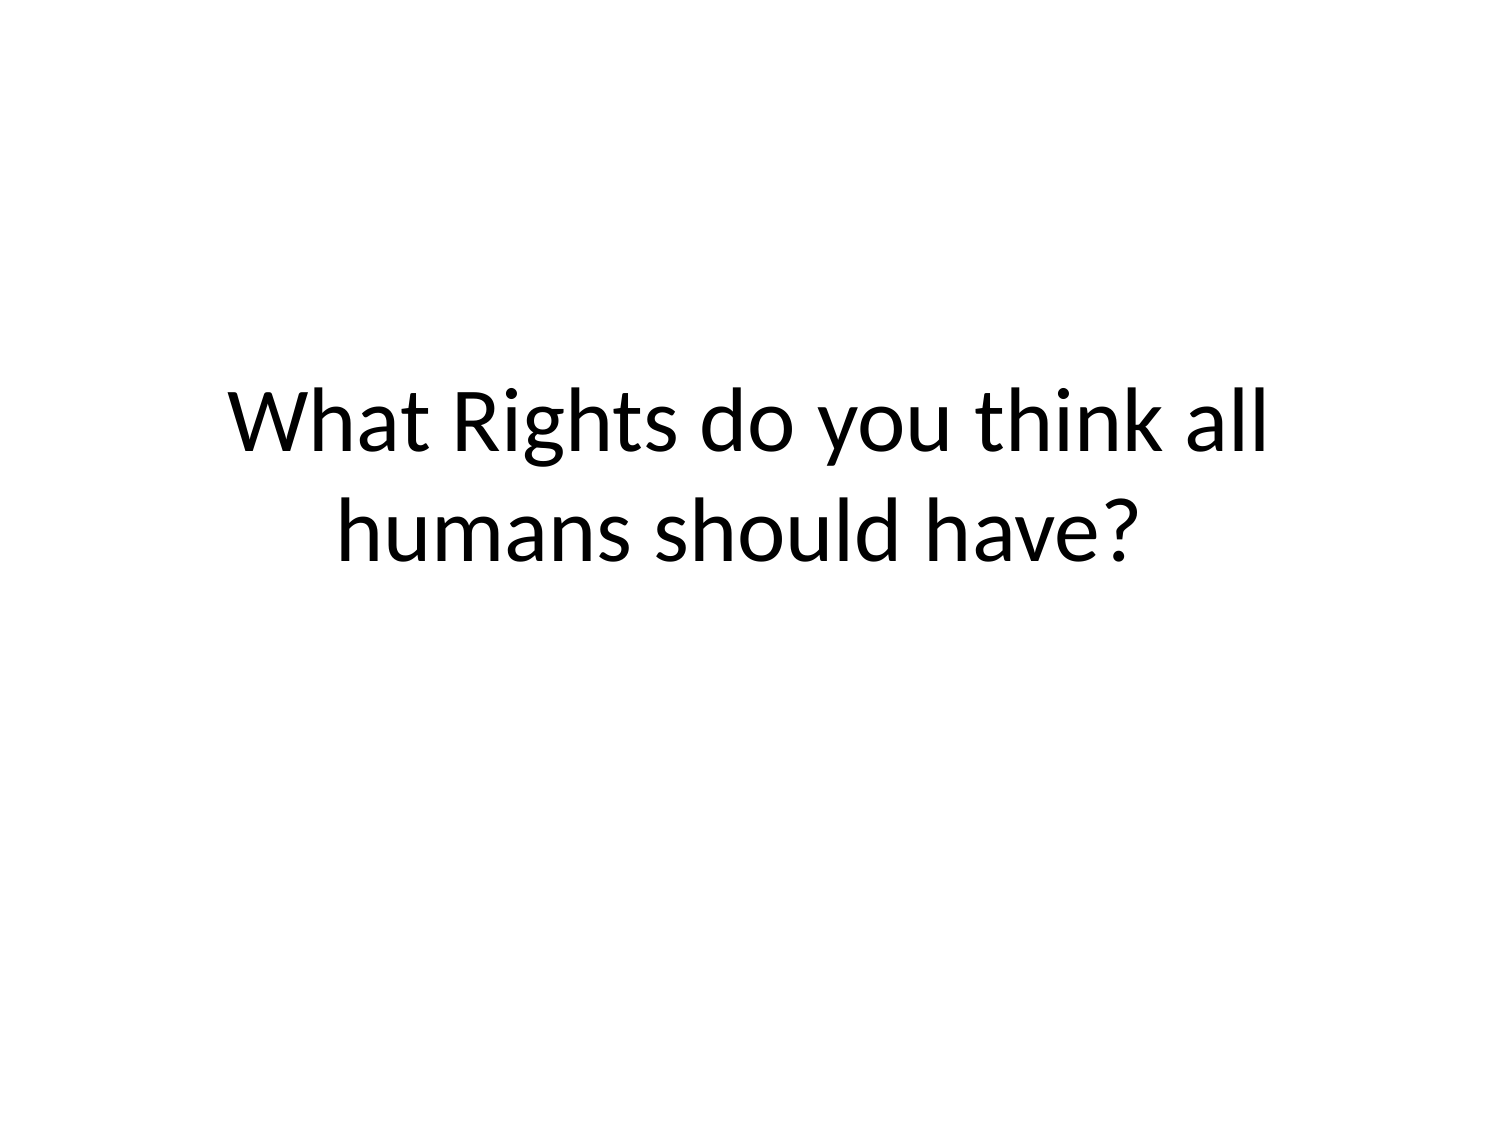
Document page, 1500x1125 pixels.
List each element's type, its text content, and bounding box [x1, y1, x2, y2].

title What Rights do you think all humans should have? [112, 349, 1388, 591]
